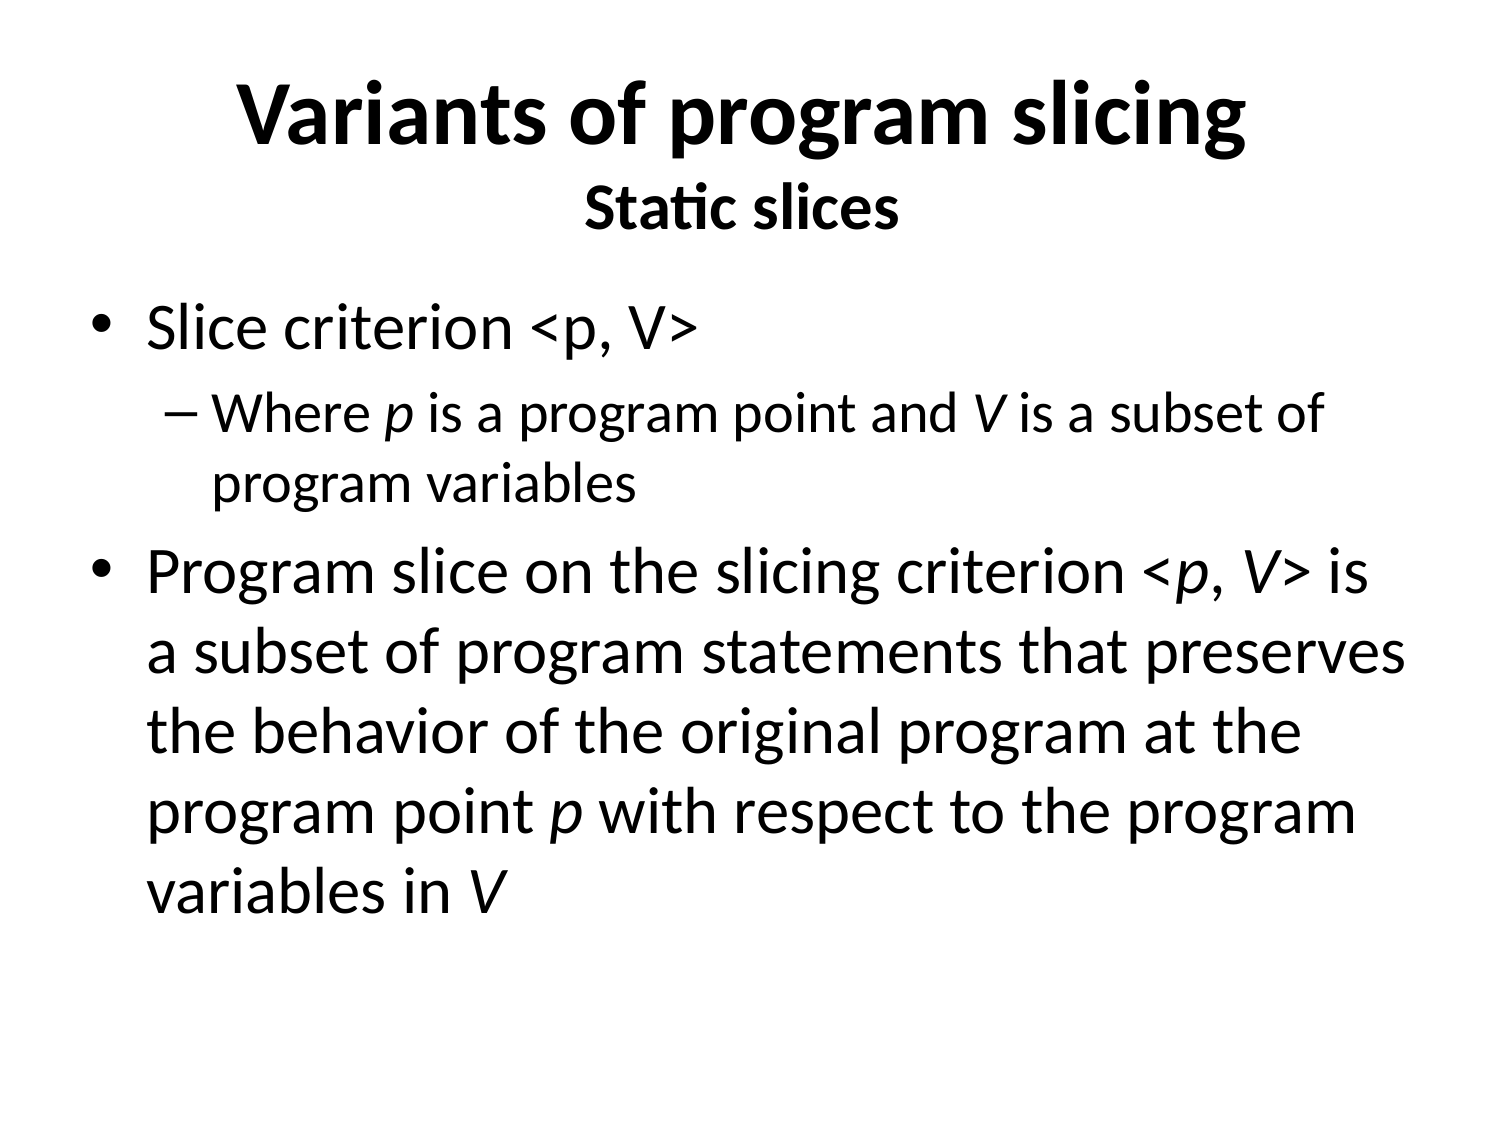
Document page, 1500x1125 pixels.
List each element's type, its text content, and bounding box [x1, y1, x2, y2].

text_box Slice criterion <p, V> Where p is a program point and V is a subset of program variables Program slice on the slicing criterion <p, V> is a subset of program statements that preserves the behavior of the original program at the program point p with respect to the program variables in V [74, 275, 1425, 1000]
text_box Variants of program slicing Static slices [74, 45, 1425, 233]
